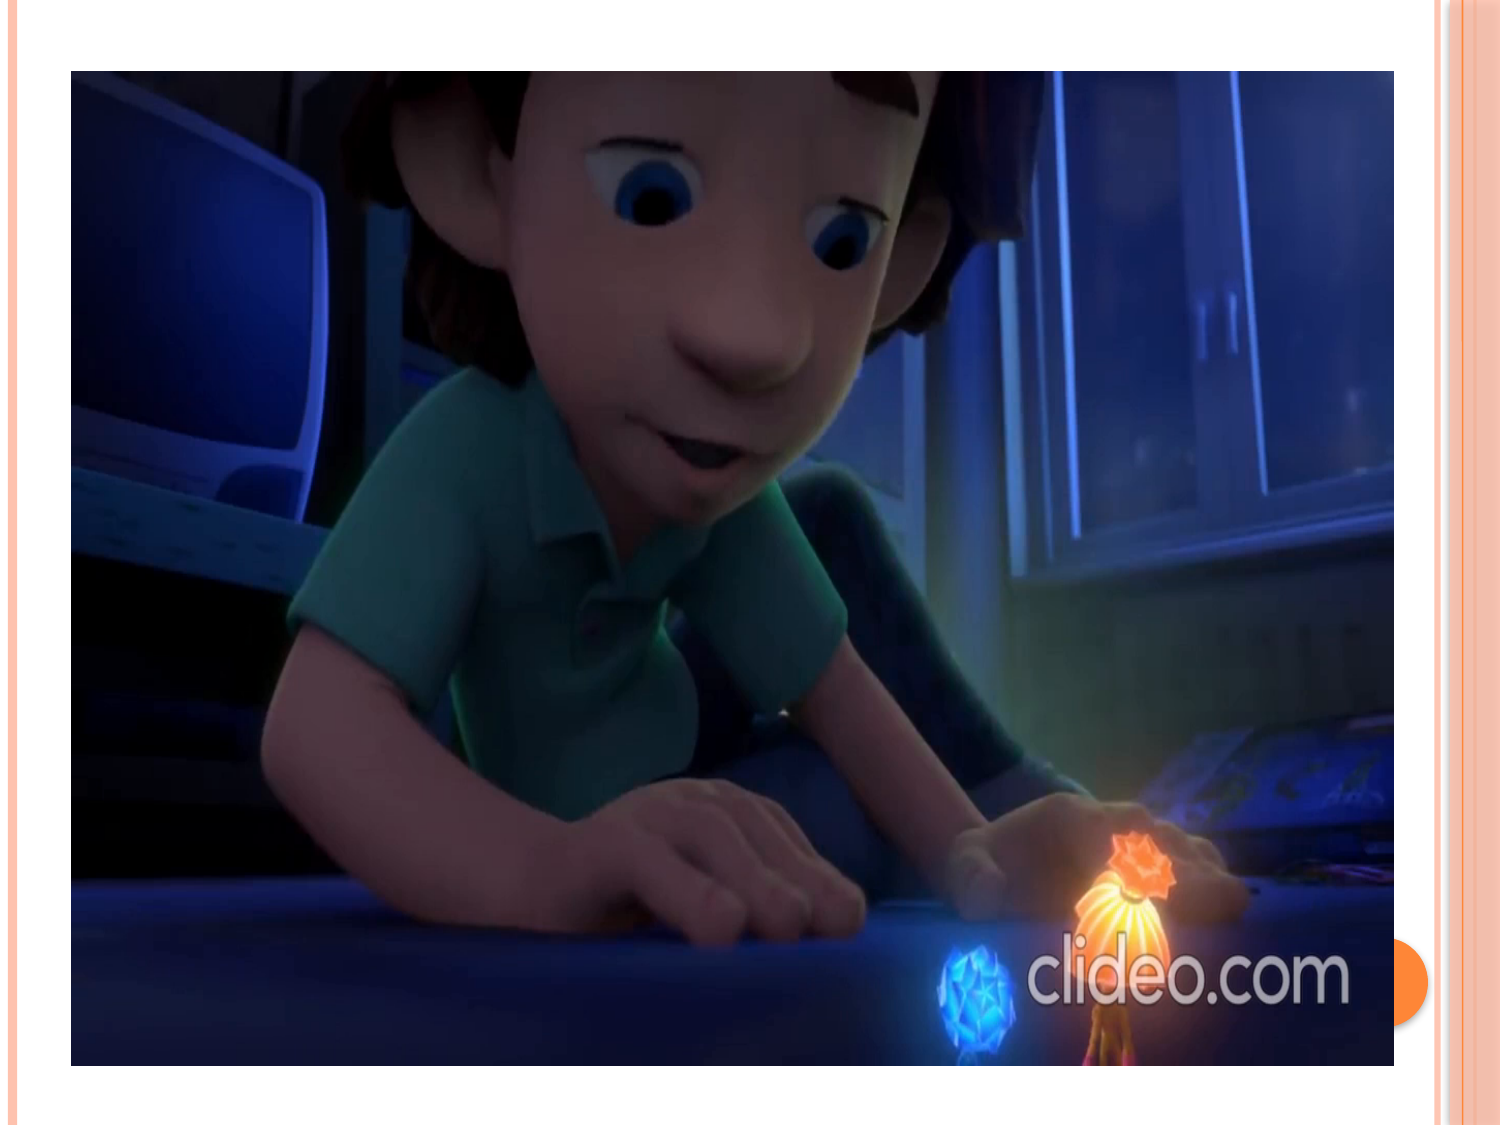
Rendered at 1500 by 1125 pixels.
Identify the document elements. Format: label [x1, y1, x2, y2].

text_box [69, 69, 1396, 1067]
